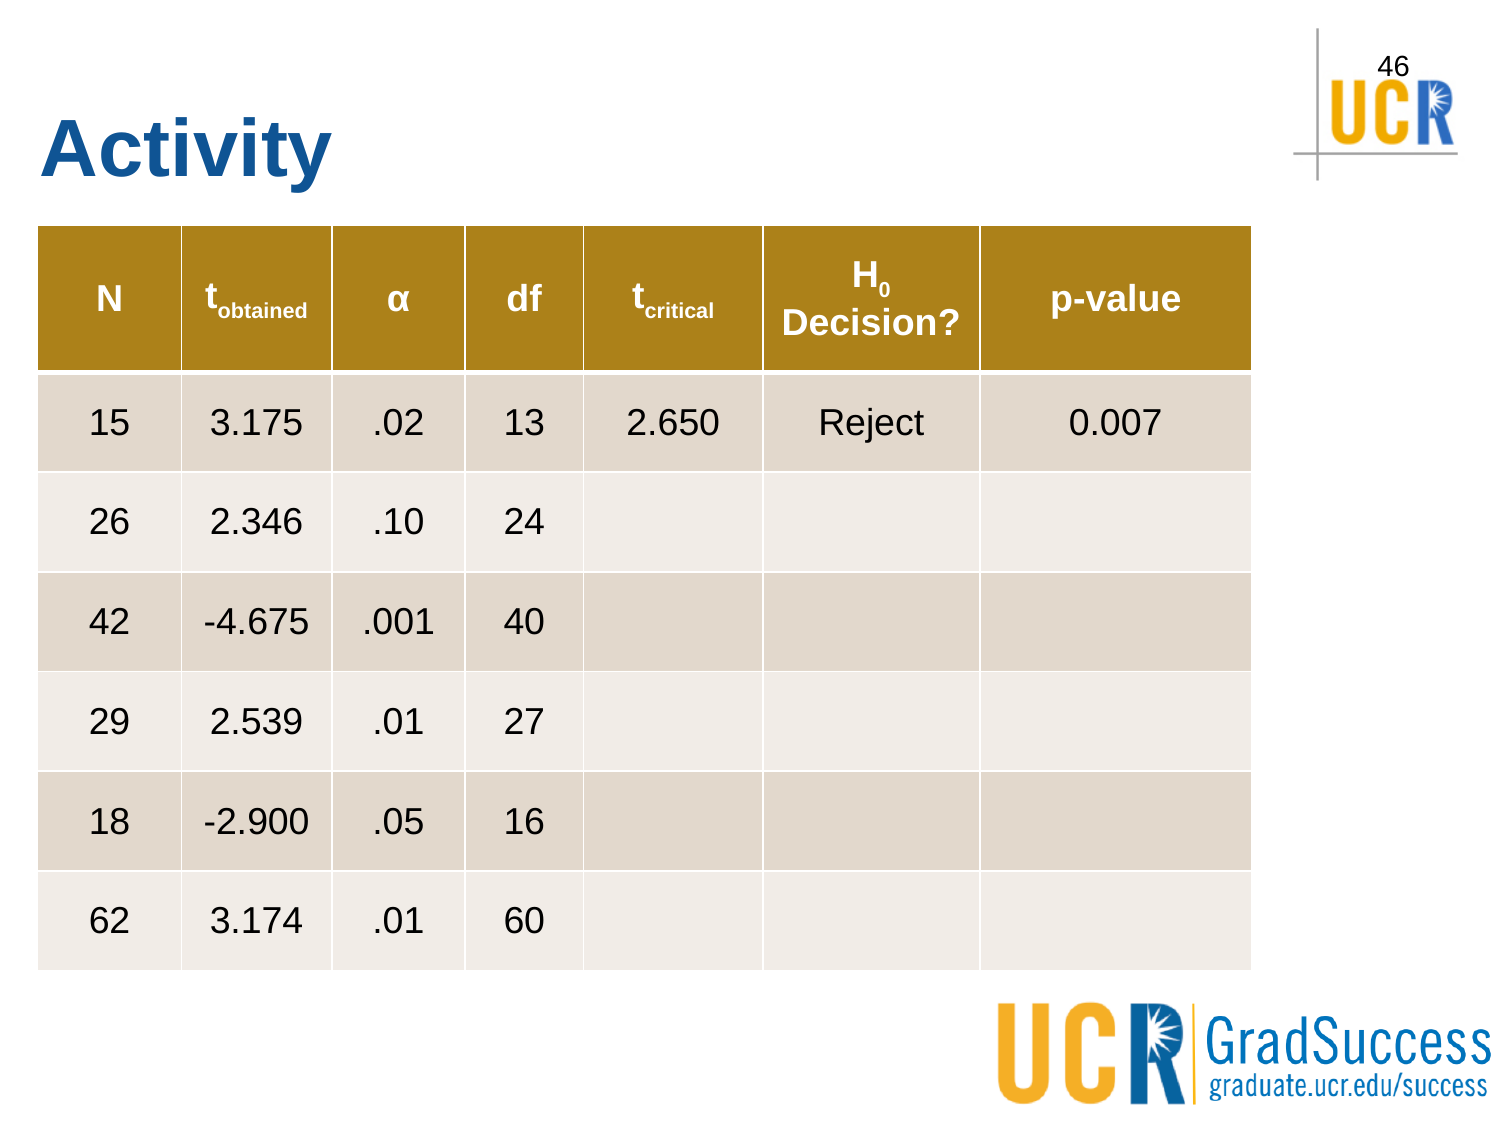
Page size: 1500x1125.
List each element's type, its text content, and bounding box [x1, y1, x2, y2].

table_cell 24 [466, 473, 583, 571]
table_cell .01 [333, 672, 464, 770]
table_cell 60 [466, 872, 583, 970]
table_cell Reject [764, 375, 979, 471]
table_cell 29 [38, 672, 181, 770]
table_cell .05 [333, 772, 464, 870]
table_cell [981, 473, 1251, 571]
table_cell [764, 672, 979, 770]
table_cell 16 [466, 772, 583, 870]
table_header p-value [981, 226, 1251, 370]
table_cell [981, 872, 1251, 970]
table_cell [584, 473, 762, 571]
table_cell [764, 473, 979, 571]
table_cell 42 [38, 573, 181, 671]
table_cell 27 [466, 672, 583, 770]
table_cell [584, 872, 762, 970]
table_cell [981, 672, 1251, 770]
table_cell [981, 772, 1251, 870]
table_cell [981, 573, 1251, 671]
table_cell [584, 672, 762, 770]
table_cell 3.174 [182, 872, 331, 970]
table_cell [764, 872, 979, 970]
table_cell 62 [38, 872, 181, 970]
table_cell 40 [466, 573, 583, 671]
slide_number 46 [1362, 39, 1454, 100]
table_cell 15 [38, 375, 181, 471]
table_header α [333, 226, 464, 370]
table_cell [584, 772, 762, 870]
table_cell [584, 573, 762, 671]
table_header N [38, 226, 181, 370]
table_header tcritical [584, 226, 762, 370]
table_cell 2.539 [182, 672, 331, 770]
table_header tobtained [182, 226, 331, 370]
table_cell 2.650 [584, 375, 762, 471]
table_cell 18 [38, 772, 181, 870]
table_cell -4.675 [182, 573, 331, 671]
table_header H0 Decision? [764, 226, 979, 370]
table_cell [764, 772, 979, 870]
table_cell .001 [333, 573, 464, 671]
picture [1282, 0, 1500, 196]
table_header df [466, 226, 583, 370]
table_cell 3.175 [182, 375, 331, 471]
table_cell 0.007 [981, 375, 1251, 471]
table_cell .02 [333, 375, 464, 471]
table_cell 26 [38, 473, 181, 571]
table_cell 13 [466, 375, 583, 471]
table_cell 2.346 [182, 473, 331, 571]
table_cell .01 [333, 872, 464, 970]
title Activity [24, 37, 1288, 200]
table_cell .10 [333, 473, 464, 571]
table_cell -2.900 [182, 772, 331, 870]
table_cell [764, 573, 979, 671]
